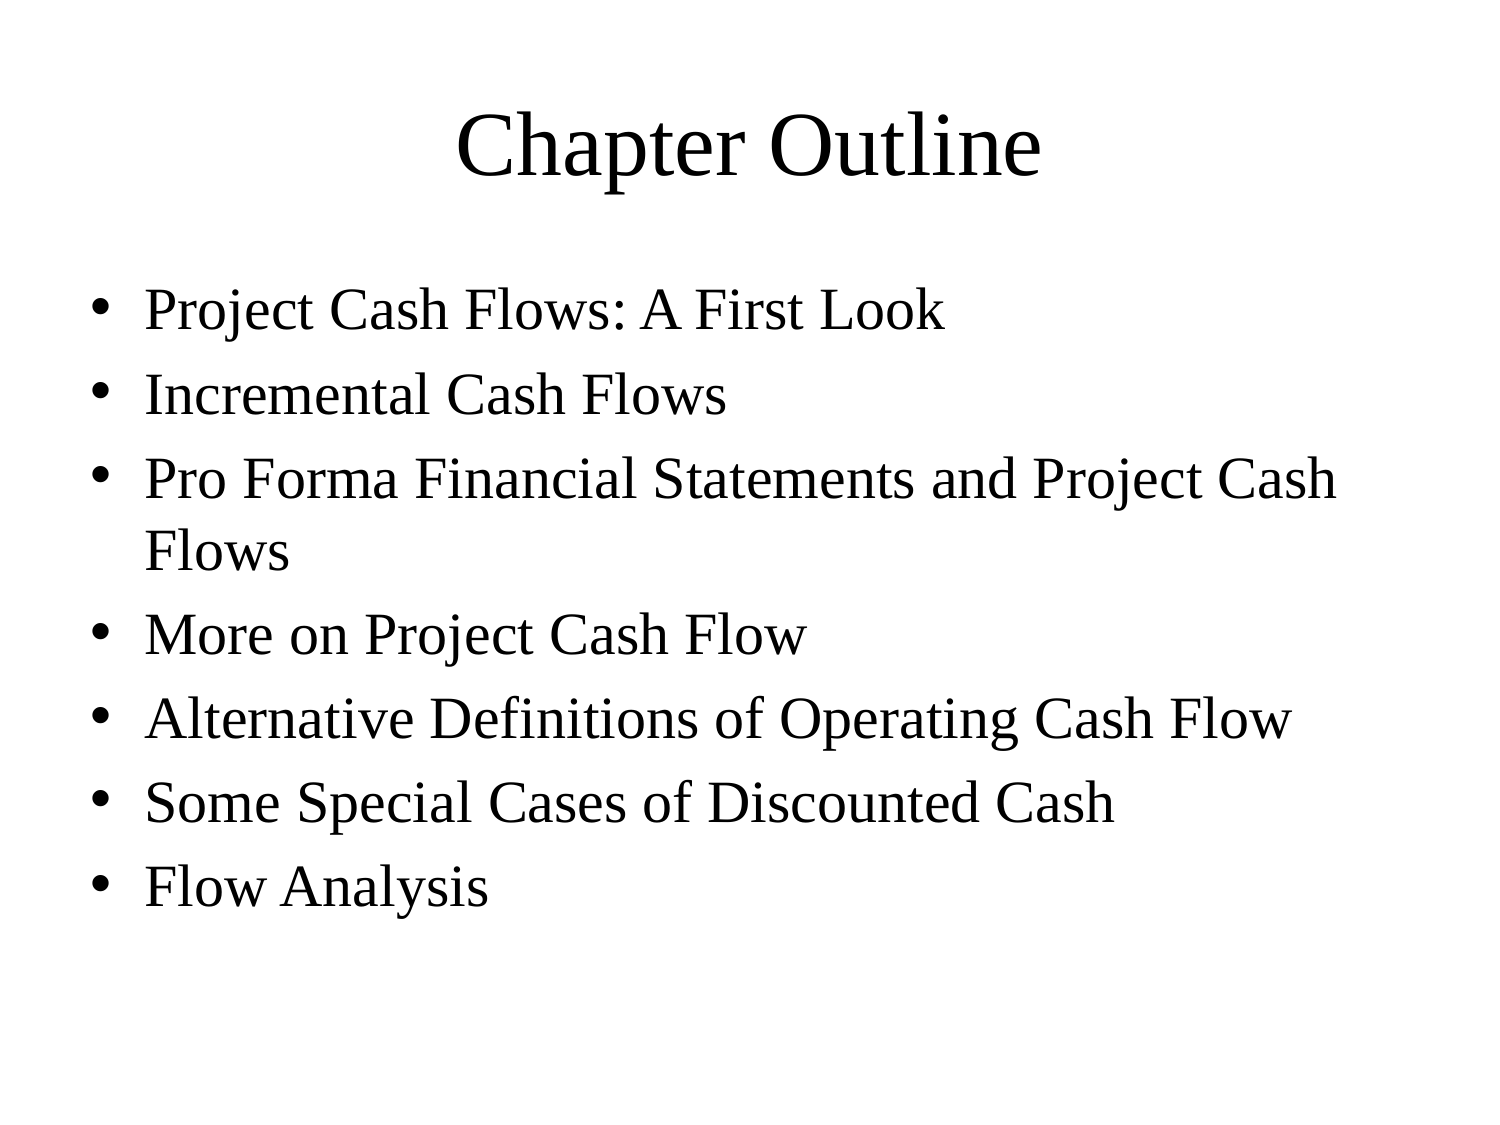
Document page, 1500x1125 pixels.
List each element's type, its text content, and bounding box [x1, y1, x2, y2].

title Chapter Outline [75, 45, 1425, 233]
list Project Cash Flows: A First Look Incremental Cash Flows Pro Forma Financial Statements and Project Cash Flows More on Project Cash Flow Alternative Definitions of Operating Cash Flow Some Special Cases of Discounted Cash Flow Analysis [75, 262, 1425, 1005]
